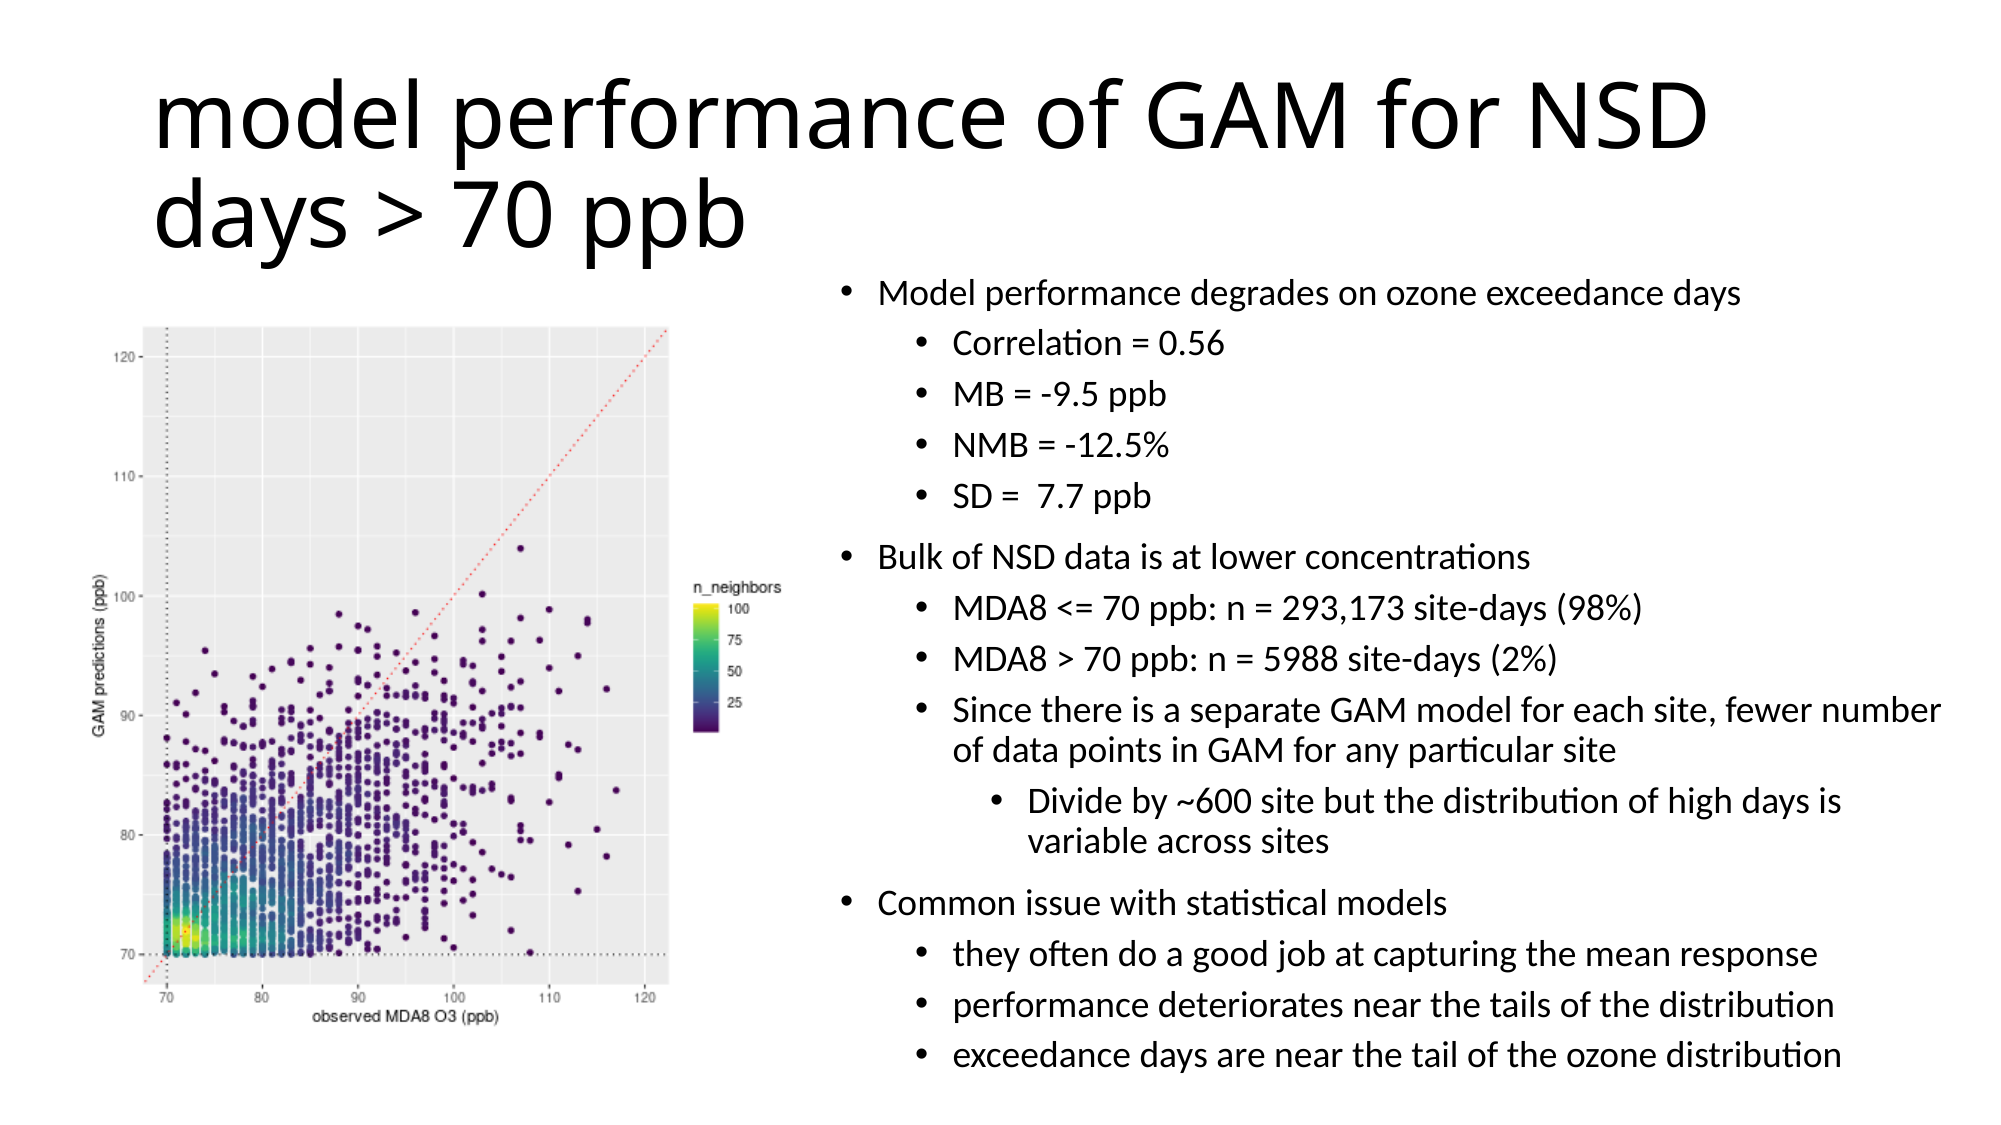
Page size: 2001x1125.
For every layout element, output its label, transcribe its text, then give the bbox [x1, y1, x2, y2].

list Model performance degrades on ozone exceedance days Correlation = 0.56 MB = -9.5 ppb NMB = -12.5% SD = 7.7 ppb Bulk of NSD data is at lower concentrations MDA8 <= 70 ppb: n = 293,173 site-days (98%) MDA8 > 70 ppb: n = 5988 site-days (2%) Since there is a separate GAM model for each site, fewer number of data points in GAM for any particular site Divide by ~600 site but the distribution of high days is variable across sites Common issue with statistical models they often do a good job at capturing the mean response performance deteriorates near the tails of the distribution exceedance days are near the tail of the ozone distribution [825, 265, 1973, 1097]
title model performance of GAM for NSD days > 70 ppb [137, 59, 1863, 278]
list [85, 319, 799, 1034]
